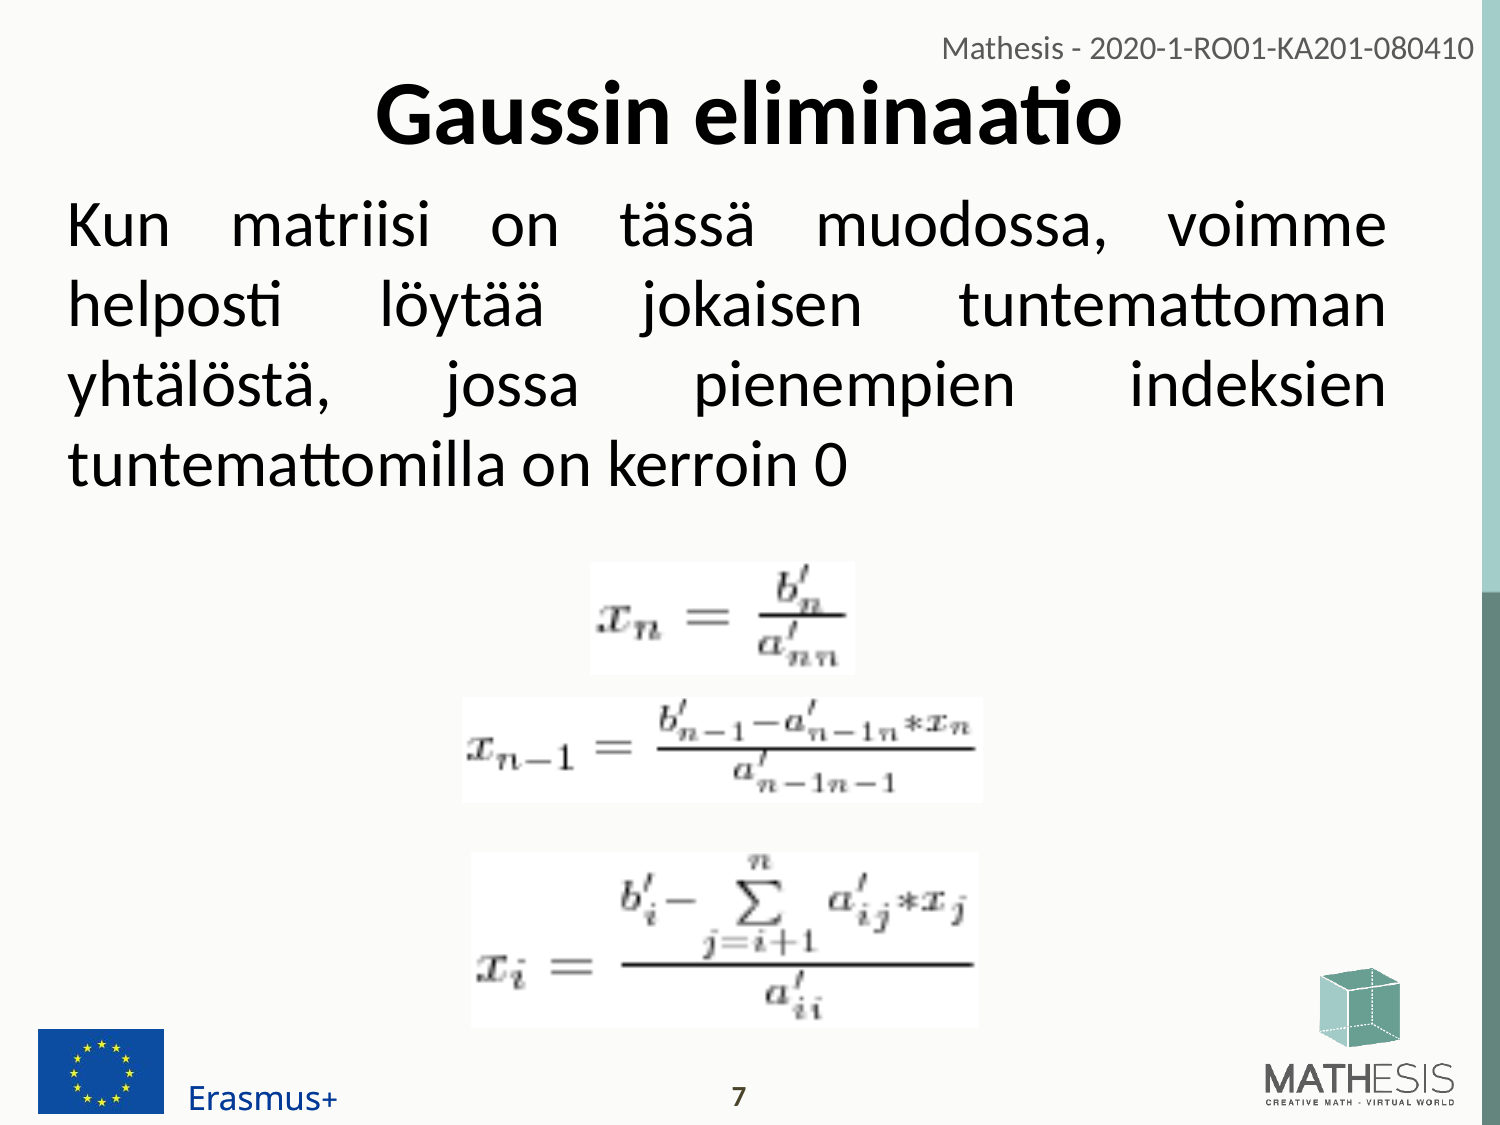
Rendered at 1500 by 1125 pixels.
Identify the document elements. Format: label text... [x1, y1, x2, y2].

picture [471, 852, 979, 1029]
picture [461, 697, 983, 804]
picture [38, 1029, 164, 1114]
title Gaussin eliminaatio [75, 45, 1425, 233]
picture [590, 562, 855, 675]
list Kun matriisi on tässä muodossa, voimme helposti löytää jokaisen tuntemattoman yhtälöstä, jossa pienempien indeksien tuntemattomilla on kerroin 0 [53, 172, 1404, 556]
